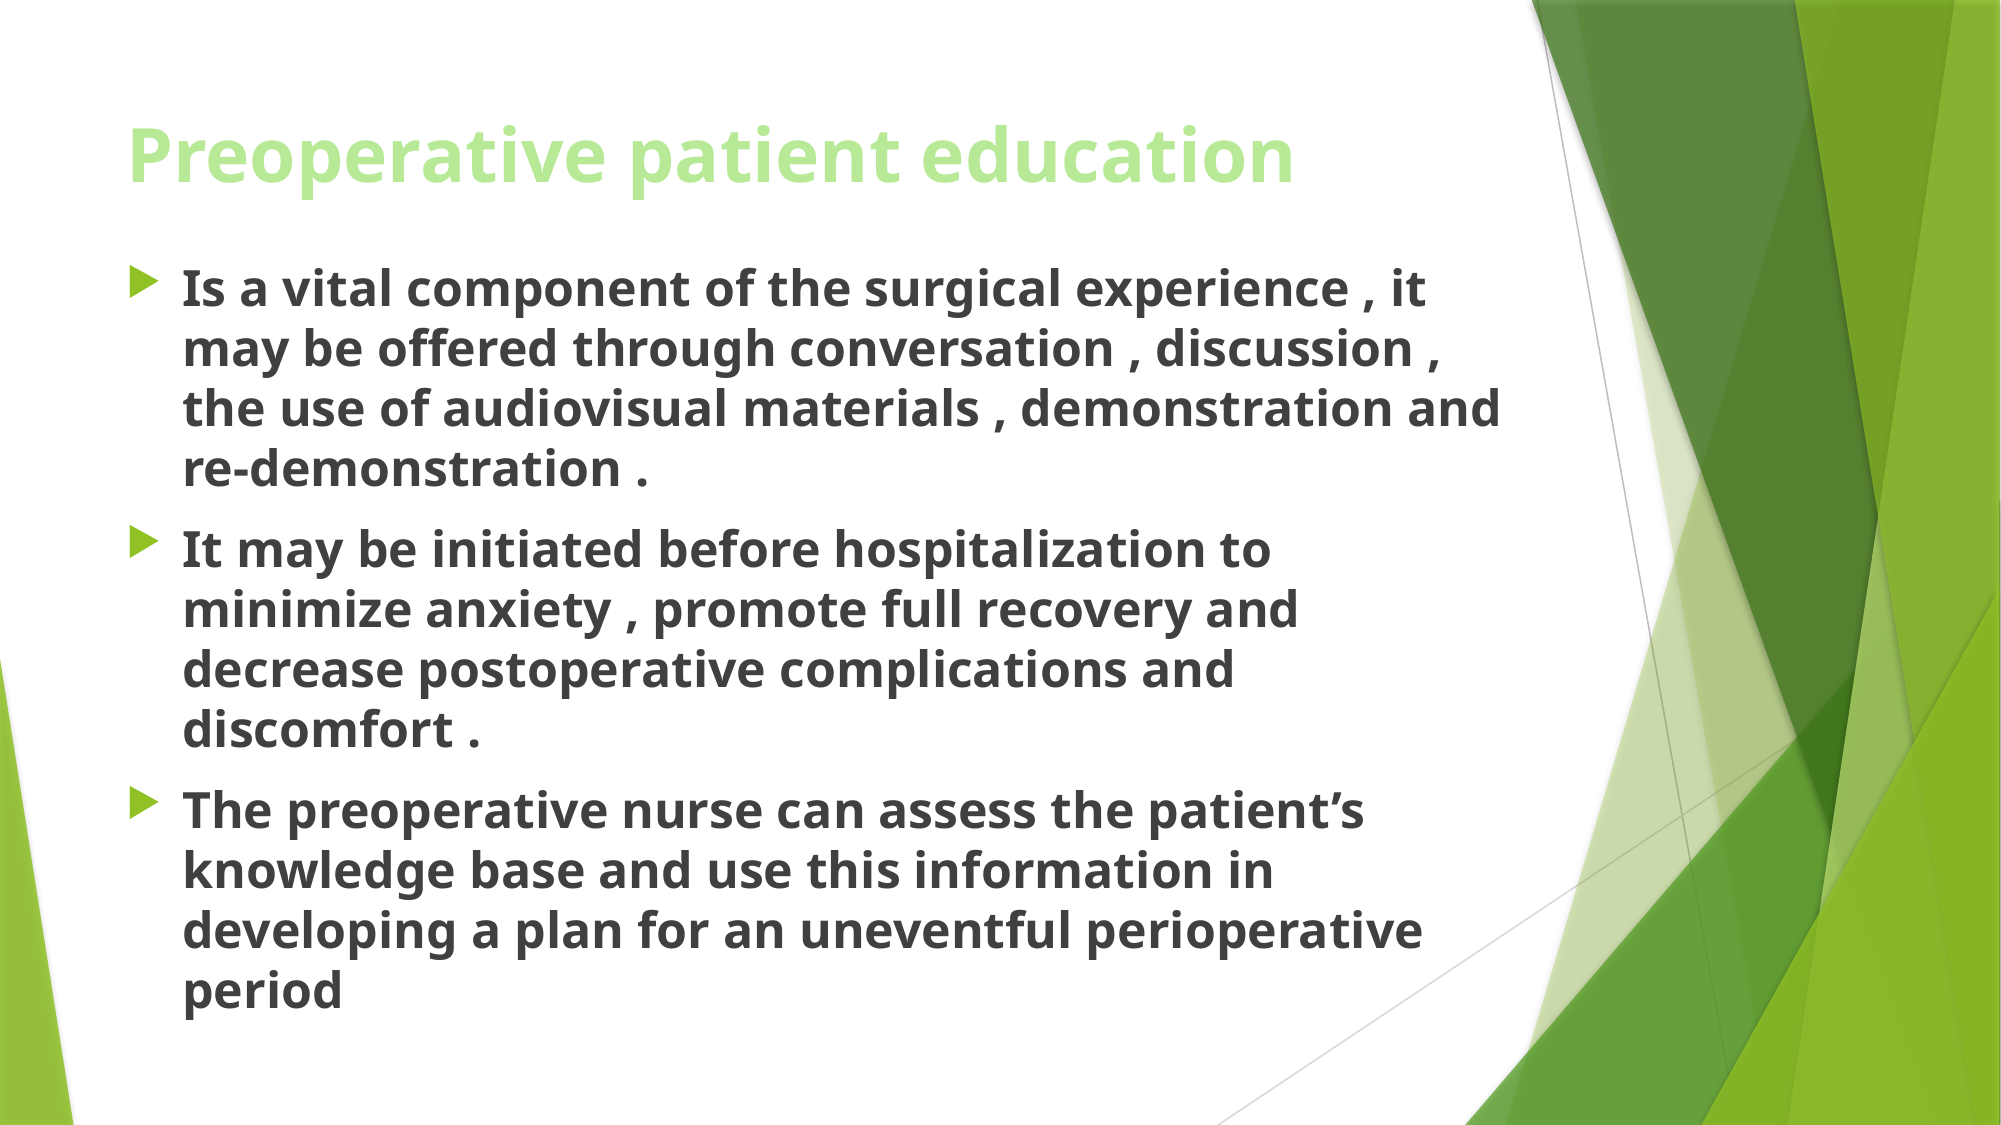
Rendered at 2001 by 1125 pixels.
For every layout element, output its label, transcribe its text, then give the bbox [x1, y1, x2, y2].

title Preoperative patient education [111, 99, 1522, 249]
list Is a vital component of the surgical experience , it may be offered through conversation , discussion , the use of audiovisual materials , demonstration and re-demonstration . It may be initiated before hospitalization to minimize anxiety , promote full recovery and decrease postoperative complications and discomfort . The preoperative nurse can assess the patient’s knowledge base and use this information in developing a plan for an uneventful perioperative period [111, 249, 1522, 1125]
